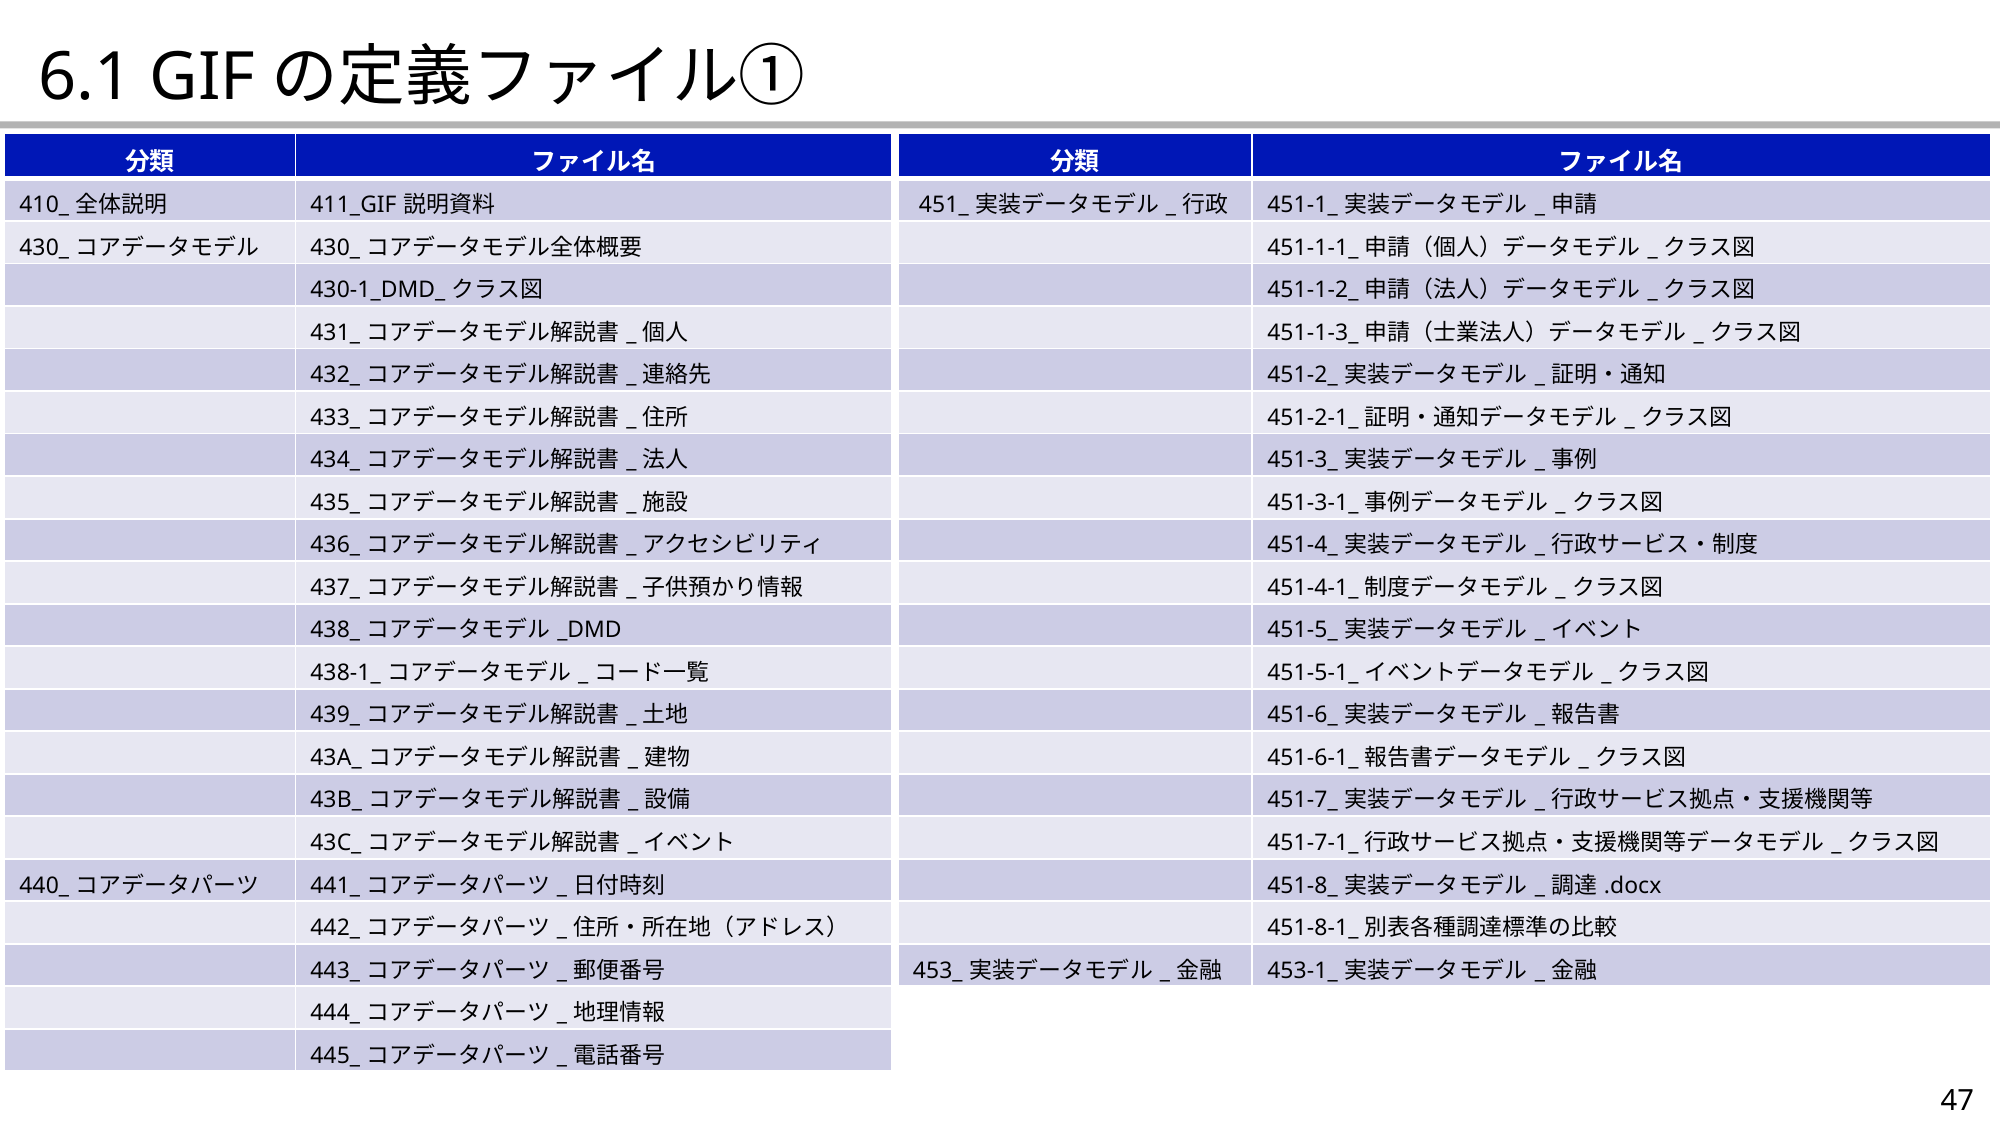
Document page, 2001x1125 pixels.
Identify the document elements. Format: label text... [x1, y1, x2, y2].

table_cell [899, 860, 1251, 900]
table_cell 430-1_DMD_クラス図 [296, 264, 891, 305]
table_cell 430_コアデータモデル全体概要 [296, 222, 891, 263]
table_cell 411_GIF説明資料 [296, 181, 891, 220]
table_cell [5, 902, 295, 943]
table_cell 453_実装データモデル_金融 [899, 945, 1251, 985]
table_cell 442_コアデータパーツ_住所・所在地（アドレス） [296, 902, 891, 943]
table_cell [899, 307, 1251, 348]
table_cell 451-2_実装データモデル_証明・通知 [1253, 349, 1990, 390]
table_cell [5, 520, 295, 560]
table_cell 430_コアデータモデル [5, 222, 295, 263]
table_cell 439_コアデータモデル解説書_土地 [296, 690, 891, 730]
table_cell [899, 647, 1251, 688]
table_cell [5, 732, 295, 773]
table_cell 451-3_実装データモデル_事例 [1253, 434, 1990, 475]
table_cell [5, 647, 295, 688]
table_cell 451-8-1_別表各種調達標準の比較 [1253, 902, 1990, 943]
table_cell [899, 264, 1251, 305]
table_cell 451-8_実装データモデル_調達.docx [1253, 860, 1990, 900]
table_cell 438-1_コアデータモデル_コード一覧 [296, 647, 891, 688]
table_cell 451-6-1_報告書データモデル_クラス図 [1253, 732, 1990, 773]
table_cell [5, 690, 295, 730]
table_cell 451_実装データモデル_行政 [899, 181, 1251, 220]
text_box 6.1 GIFの定義ファイル① [23, 34, 1910, 121]
table_cell 433_コアデータモデル解説書_住所 [296, 392, 891, 433]
table_cell [899, 222, 1251, 263]
table_cell [5, 1030, 295, 1070]
table_cell [899, 349, 1251, 390]
table_cell 43C_コアデータモデル解説書_イベント [296, 817, 891, 858]
table_cell [899, 477, 1251, 518]
table_cell 451-5-1_イベントデータモデル_クラス図 [1253, 647, 1990, 688]
table_cell 451-3-1_事例データモデル_クラス図 [1253, 477, 1990, 518]
table_cell [899, 605, 1251, 645]
table_cell 451-1-3_申請（士業法人）データモデル_クラス図 [1253, 307, 1990, 348]
table_cell 451-1_実装データモデル_申請 [1253, 181, 1990, 220]
table_cell 436_コアデータモデル解説書_アクセシビリティ [296, 520, 891, 560]
table_cell [899, 775, 1251, 815]
table_cell 441_コアデータパーツ_日付時刻 [296, 860, 891, 900]
table_cell [5, 434, 295, 475]
table_cell 432_コアデータモデル解説書_連絡先 [296, 349, 891, 390]
table_cell 440_コアデータパーツ [5, 860, 295, 900]
table_cell 435_コアデータモデル解説書_施設 [296, 477, 891, 518]
table_cell 451-4-1_制度データモデル_クラス図 [1253, 562, 1990, 603]
table_cell 437_コアデータモデル解説書_子供預かり情報 [296, 562, 891, 603]
table_cell 453-1_実装データモデル_金融 [1253, 945, 1990, 985]
table_cell [899, 562, 1251, 603]
table_cell [5, 775, 295, 815]
table_header ファイル名 [296, 134, 891, 176]
table_cell 445_コアデータパーツ_電話番号 [296, 1030, 891, 1070]
table_cell 451-1-1_申請（個人）データモデル_クラス図 [1253, 222, 1990, 263]
table_cell [899, 520, 1251, 560]
table_cell [5, 987, 295, 1028]
table_cell 451-6_実装データモデル_報告書 [1253, 690, 1990, 730]
table_cell [5, 562, 295, 603]
slide_number 47 [1881, 1073, 1989, 1124]
table_cell [5, 817, 295, 858]
table_cell [5, 264, 295, 305]
table_cell [899, 690, 1251, 730]
table_header ファイル名 [1253, 134, 1990, 176]
table_cell 43A_コアデータモデル解説書_建物 [296, 732, 891, 773]
table_cell [899, 817, 1251, 858]
table_cell 431_コアデータモデル解説書_個人 [296, 307, 891, 348]
table_cell [899, 732, 1251, 773]
table_cell 438_コアデータモデル_DMD [296, 605, 891, 645]
table_cell [5, 477, 295, 518]
table_cell [899, 392, 1251, 433]
table_cell 451-2-1_証明・通知データモデル_クラス図 [1253, 392, 1990, 433]
table_cell 410_全体説明 [5, 181, 295, 220]
table_cell 451-4_実装データモデル_行政サービス・制度 [1253, 520, 1990, 560]
table_cell 451-1-2_申請（法人）データモデル_クラス図 [1253, 264, 1990, 305]
table_cell [5, 945, 295, 985]
table_cell 451-7-1_行政サービス拠点・支援機関等データモデル_クラス図 [1253, 817, 1990, 858]
table_cell [5, 307, 295, 348]
table_cell 451-7_実装データモデル_行政サービス拠点・支援機関等 [1253, 775, 1990, 815]
table_cell 43B_コアデータモデル解説書_設備 [296, 775, 891, 815]
table_cell [5, 605, 295, 645]
table_cell 443_コアデータパーツ_郵便番号 [296, 945, 891, 985]
table_cell [899, 434, 1251, 475]
table_cell 444_コアデータパーツ_地理情報 [296, 987, 891, 1028]
table_cell [899, 902, 1251, 943]
table_cell 451-5_実装データモデル_イベント [1253, 605, 1990, 645]
table_cell [5, 349, 295, 390]
table_cell [5, 392, 295, 433]
table_header 分類 [899, 134, 1251, 176]
table_cell 434_コアデータモデル解説書_法人 [296, 434, 891, 475]
table_header 分類 [5, 134, 295, 176]
